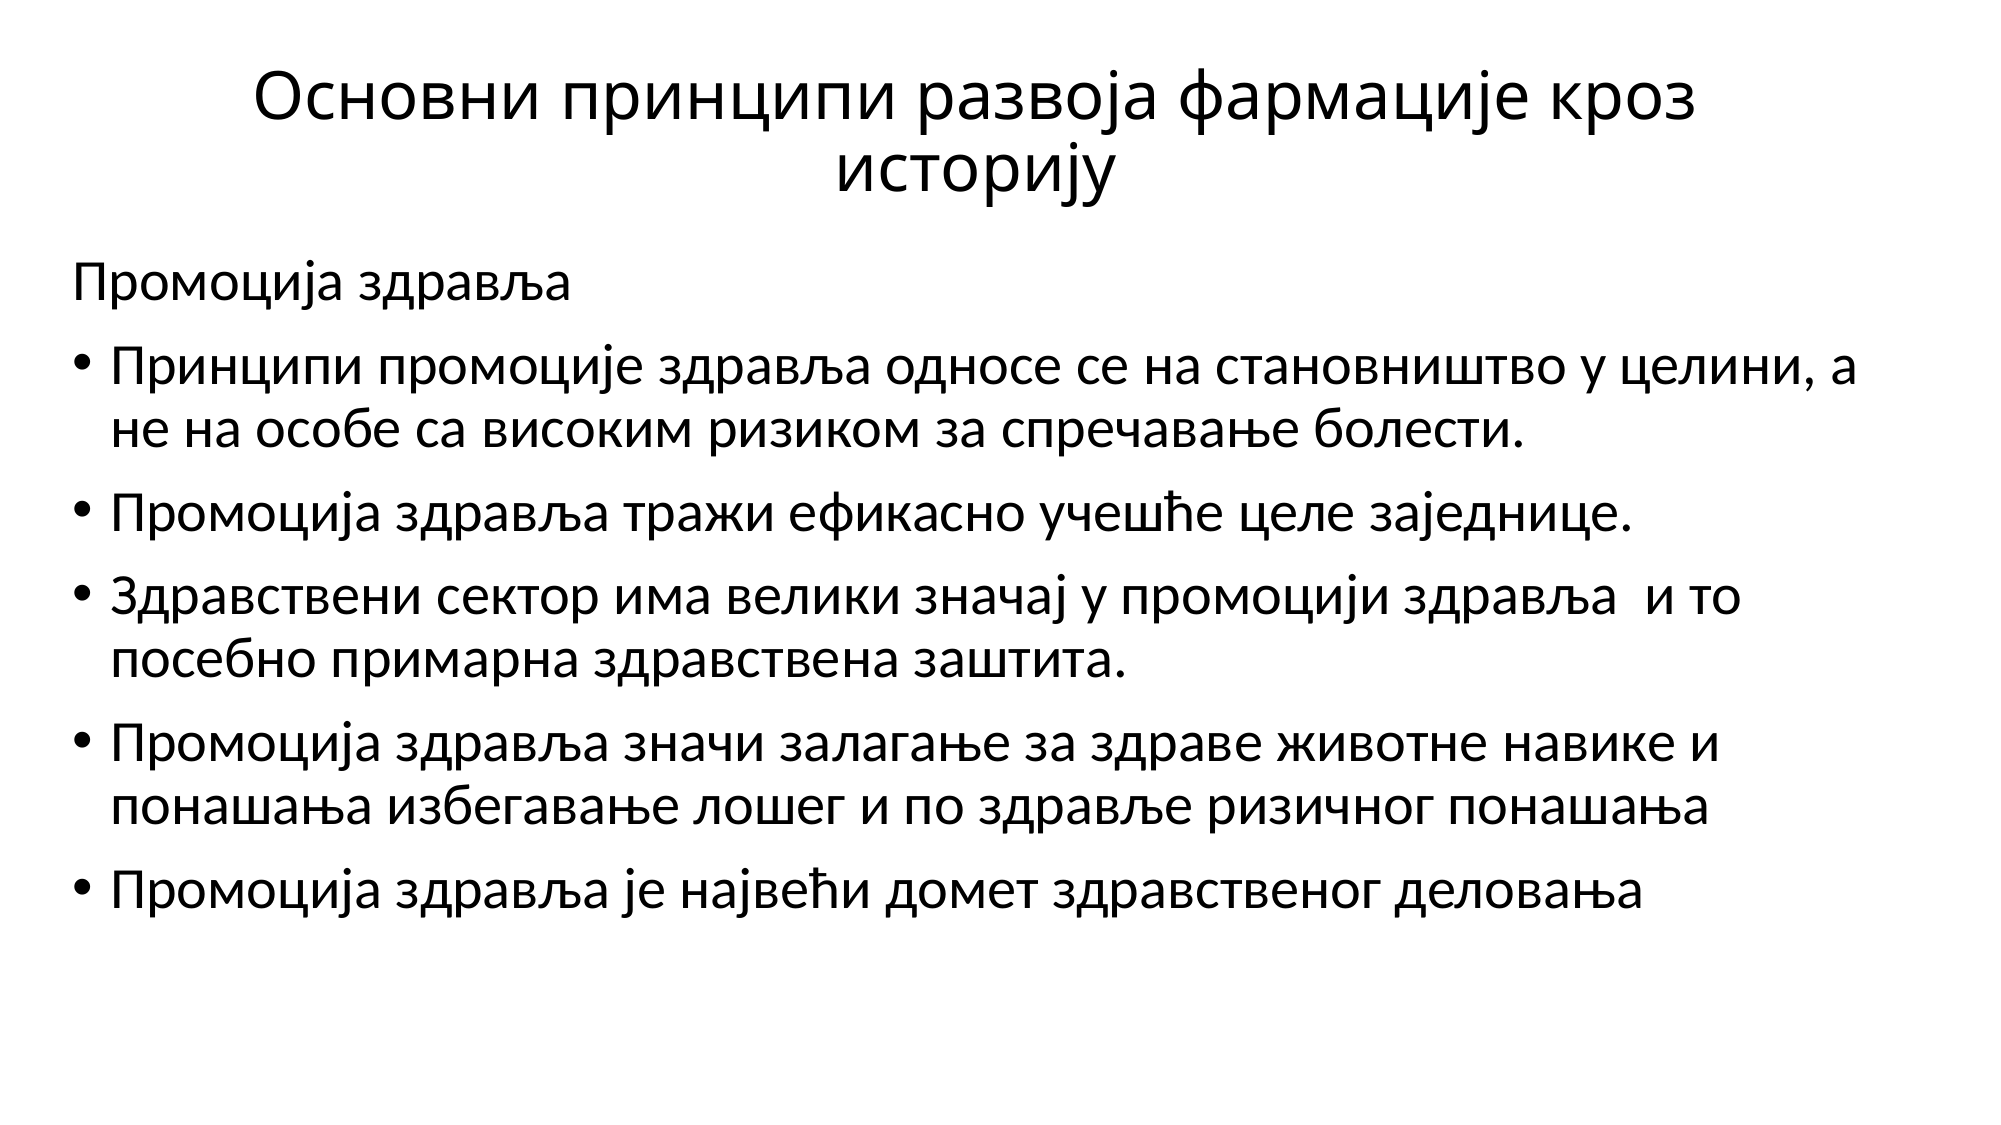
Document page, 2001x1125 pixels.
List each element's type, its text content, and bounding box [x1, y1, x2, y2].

title Основни принципи развоја фармације кроз историју [113, 50, 1839, 218]
list Промоција здравља Принципи промоције здравља односе се на становништво у целини, а не на особе са високим ризиком за спречавање болести. Промоција здравља тражи ефикасно учешће целе заједнице. Здравствени сектор има велики значај у промоцији здравља и то посебно примарна здравствена заштита. Промоција здравља значи залагање за здраве животне навике и понашања избегавање лошег и по здравље ризичног понашања Промоција здравља је највећи домет здравственог деловања [57, 242, 1880, 1060]
